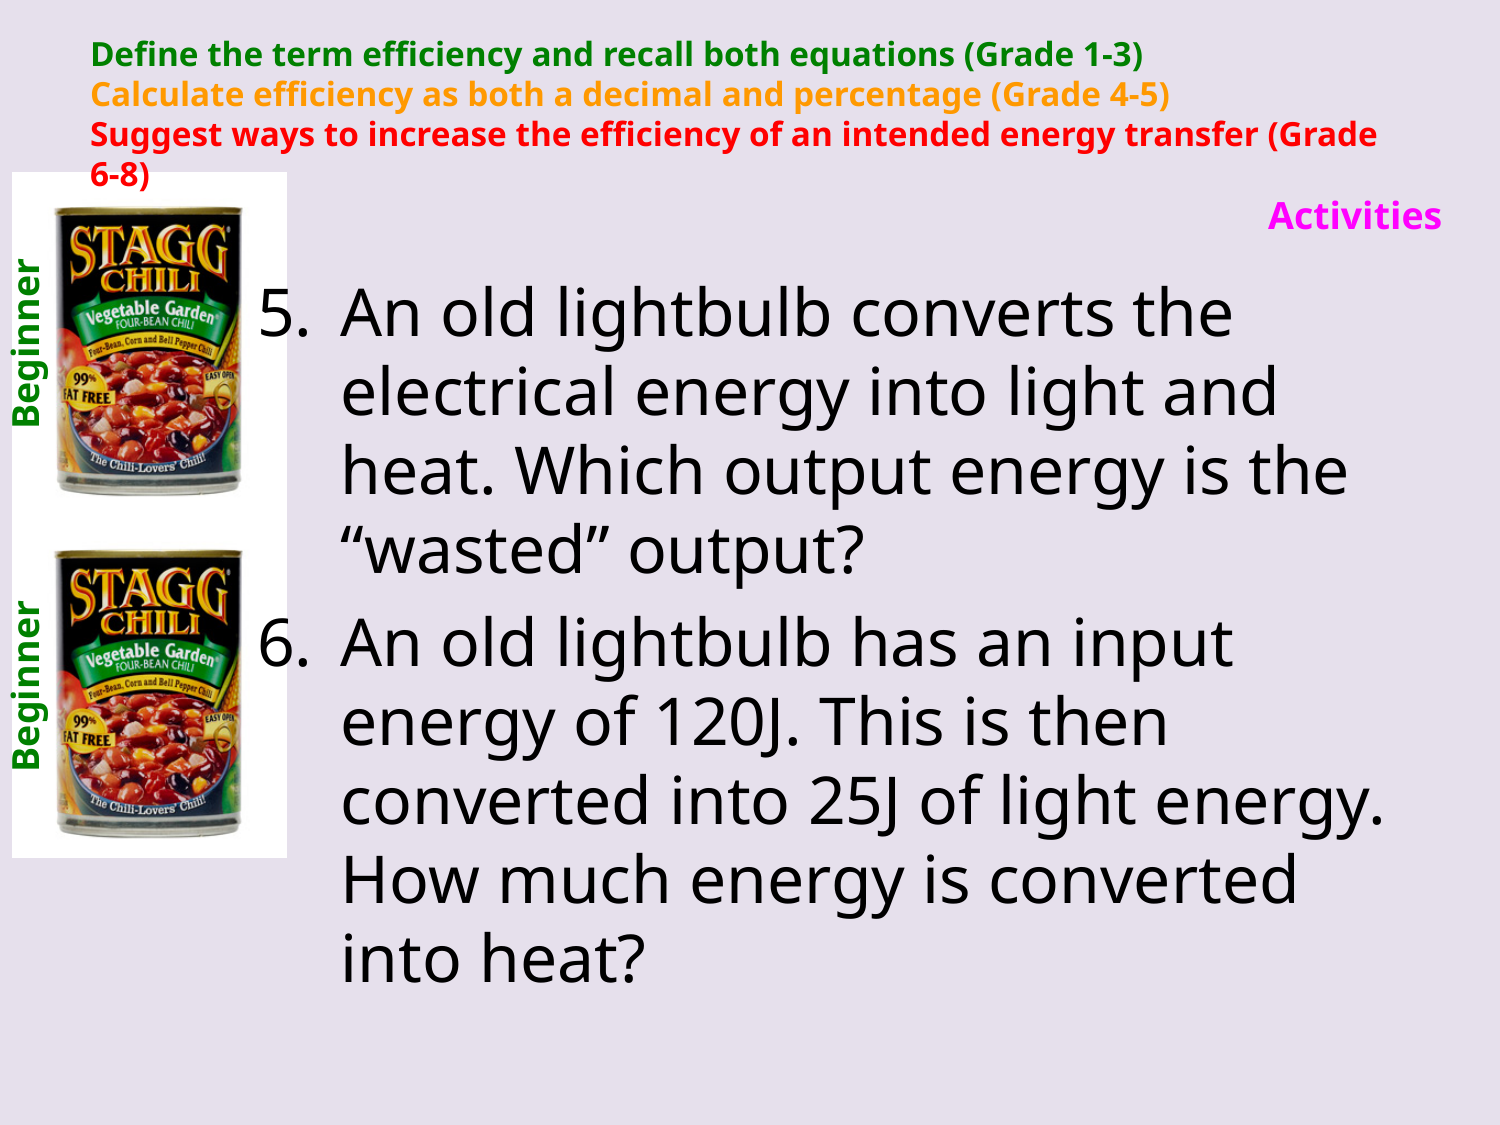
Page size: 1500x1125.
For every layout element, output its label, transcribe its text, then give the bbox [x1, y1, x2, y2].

picture [12, 172, 287, 859]
text_box Activities [1253, 184, 1458, 245]
list An old lightbulb converts the electrical energy into light and heat. Which output energy is the “wasted” output? An old lightbulb has an input energy of 120J. This is then converted into 25J of light energy. How much energy is converted into heat? [242, 262, 1425, 1005]
title Define the term efficiency and recall both equations (Grade 1-3) Calculate efficiency as both a decimal and percentage (Grade 4-5) Suggest ways to increase the efficiency of an intended energy transfer (Grade 6-8) [75, 19, 1425, 207]
text_box Beginner [0, 243, 7, 445]
text_box Beginner [0, 586, 7, 788]
